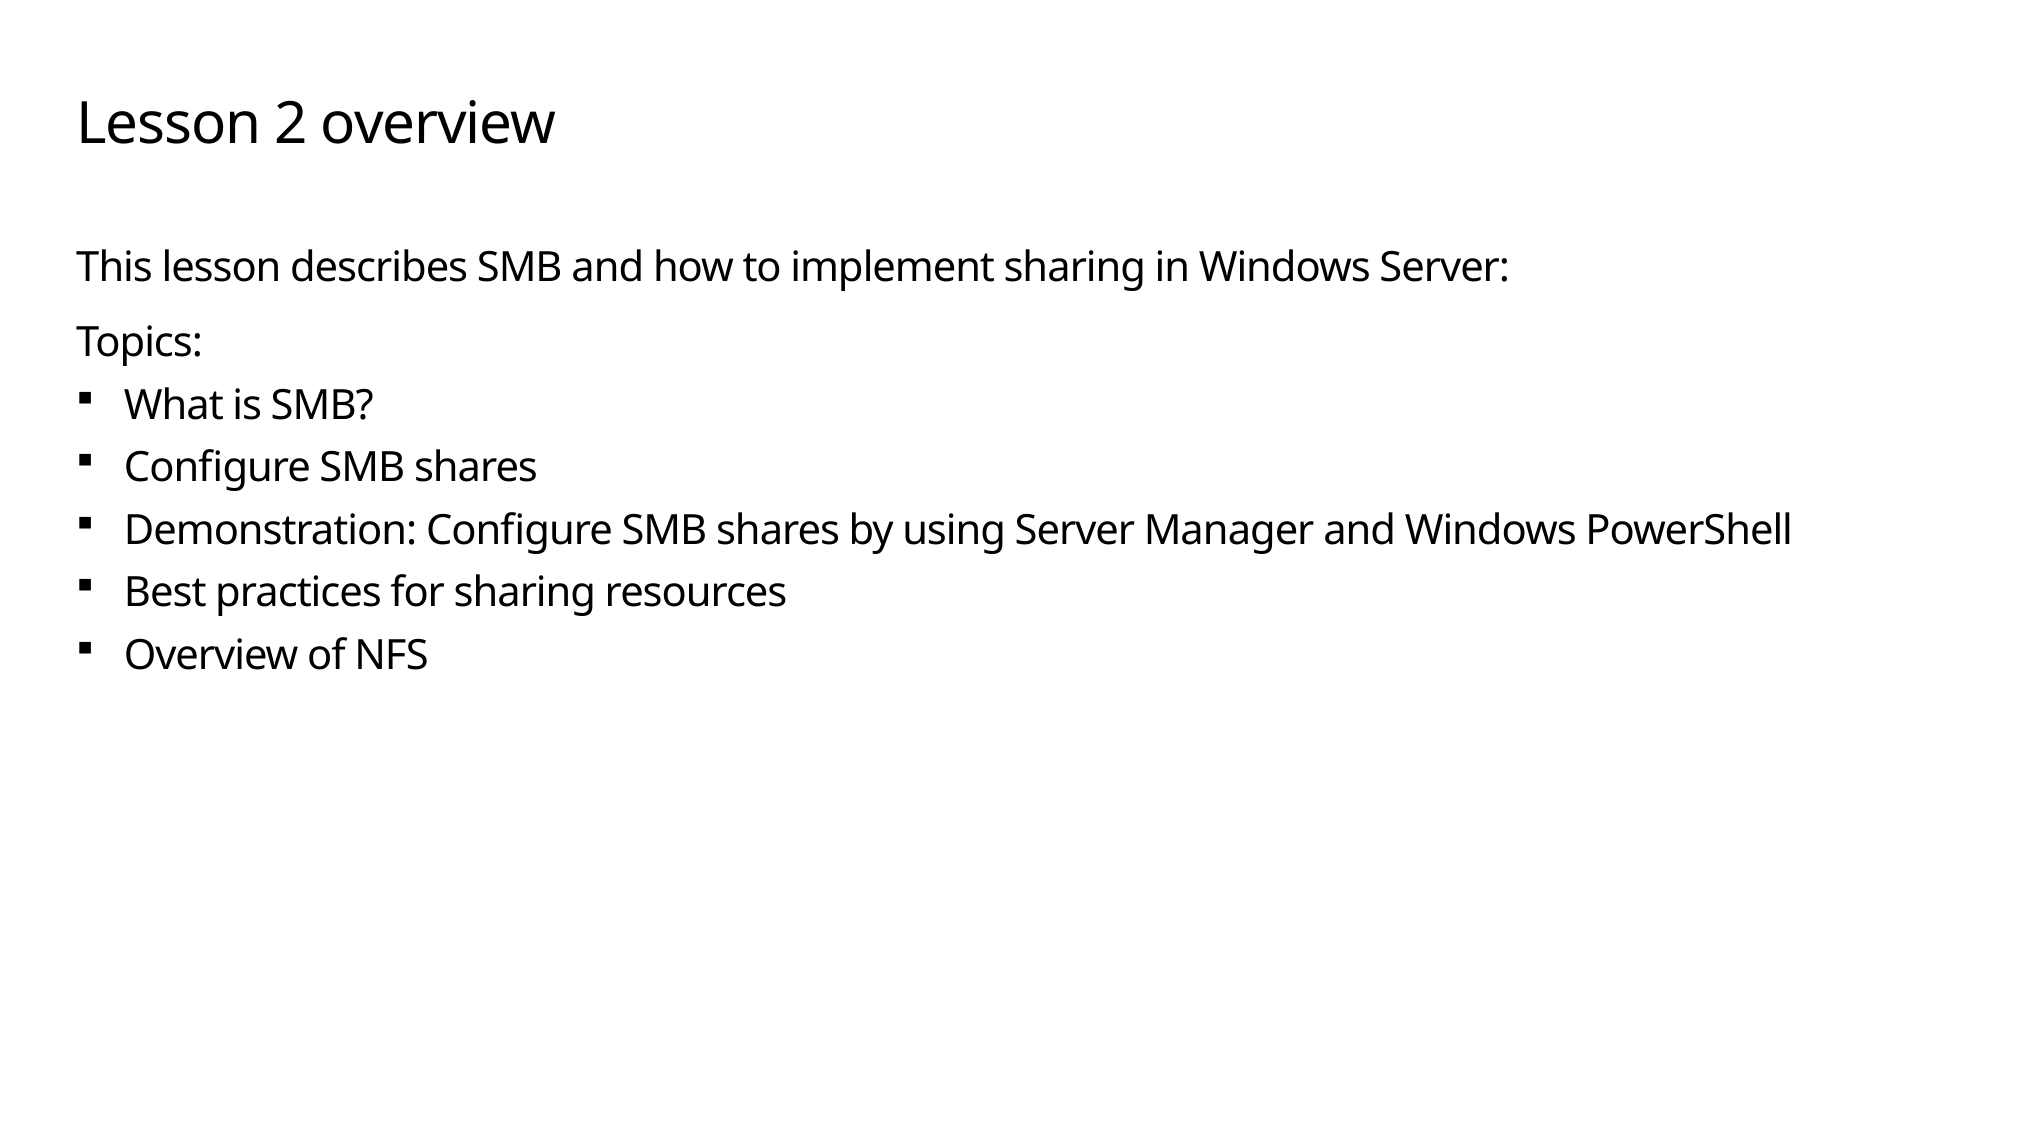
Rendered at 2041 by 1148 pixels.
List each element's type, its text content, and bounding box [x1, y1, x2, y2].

title Lesson 2 overview [76, 93, 1968, 161]
list This lesson describes SMB and how to implement sharing in Windows Server: Topics: What is SMB? Configure SMB shares Demonstration: Configure SMB shares by using Server Manager and Windows PowerShell Best practices for sharing resources Overview of NFS [76, 240, 1970, 1074]
